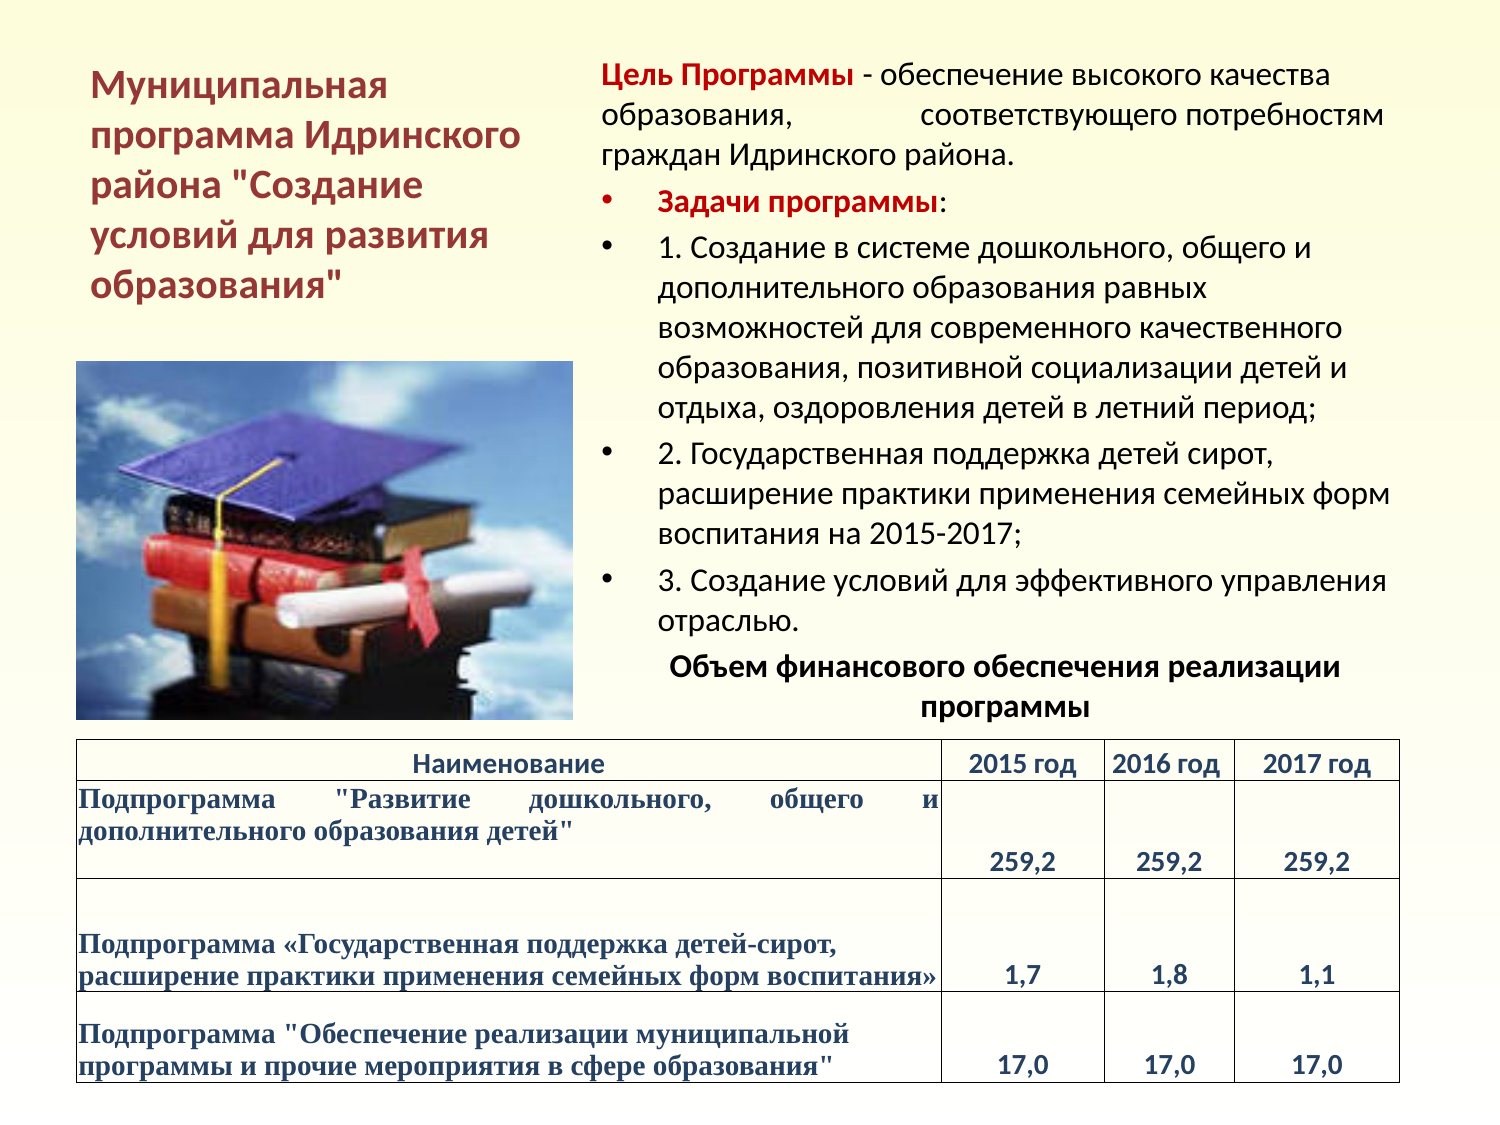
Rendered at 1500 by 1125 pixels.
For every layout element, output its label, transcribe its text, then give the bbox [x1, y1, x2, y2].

table_cell 17,0 [1235, 992, 1399, 1082]
table_header Наименование [77, 740, 941, 780]
table_header 2016 год [1105, 740, 1234, 780]
table_header 2015 год [942, 740, 1104, 780]
title Муниципальная программа Идринского района "Создание условий для развития образования" [74, 44, 569, 315]
table_cell 1,7 [942, 879, 1104, 991]
picture [76, 361, 574, 720]
table_cell 17,0 [942, 992, 1104, 1082]
table_cell 17,0 [1105, 992, 1234, 1082]
table_cell 259,2 [1235, 781, 1399, 878]
table_cell Подпрограмма «Государственная поддержка детей-сирот, расширение практики применения семейных форм воспитания» [77, 879, 941, 991]
table_cell 259,2 [1105, 781, 1234, 878]
table_cell 1,8 [1105, 879, 1234, 991]
table_cell 1,1 [1235, 879, 1399, 991]
table_cell Подпрограмма "Развитие дошкольного, общего и дополнительного образования детей" [77, 781, 941, 878]
table_header 2017 год [1235, 740, 1399, 780]
table_cell Подпрограмма "Обеспечение реализации муниципальной программы и прочие мероприятия в сфере образования" [77, 992, 941, 1082]
table_cell 259,2 [942, 781, 1104, 878]
list Цель Программы - обеспечение высокого качества образования, соответствующего потребностям граждан Идринского района. Задачи программы: 1. Создание в системе дошкольного, общего и дополнительного образования равных возможностей для современного качественного образования, позитивной социализации детей и отдыха, оздоровления детей в летний период; 2. Государственная поддержка детей сирот, расширение практики применения семейных форм воспитания на 2015-2017; 3. Создание условий для эффективного управления отраслью. Объем финансового обеспечения реализации программы [586, 44, 1426, 1006]
